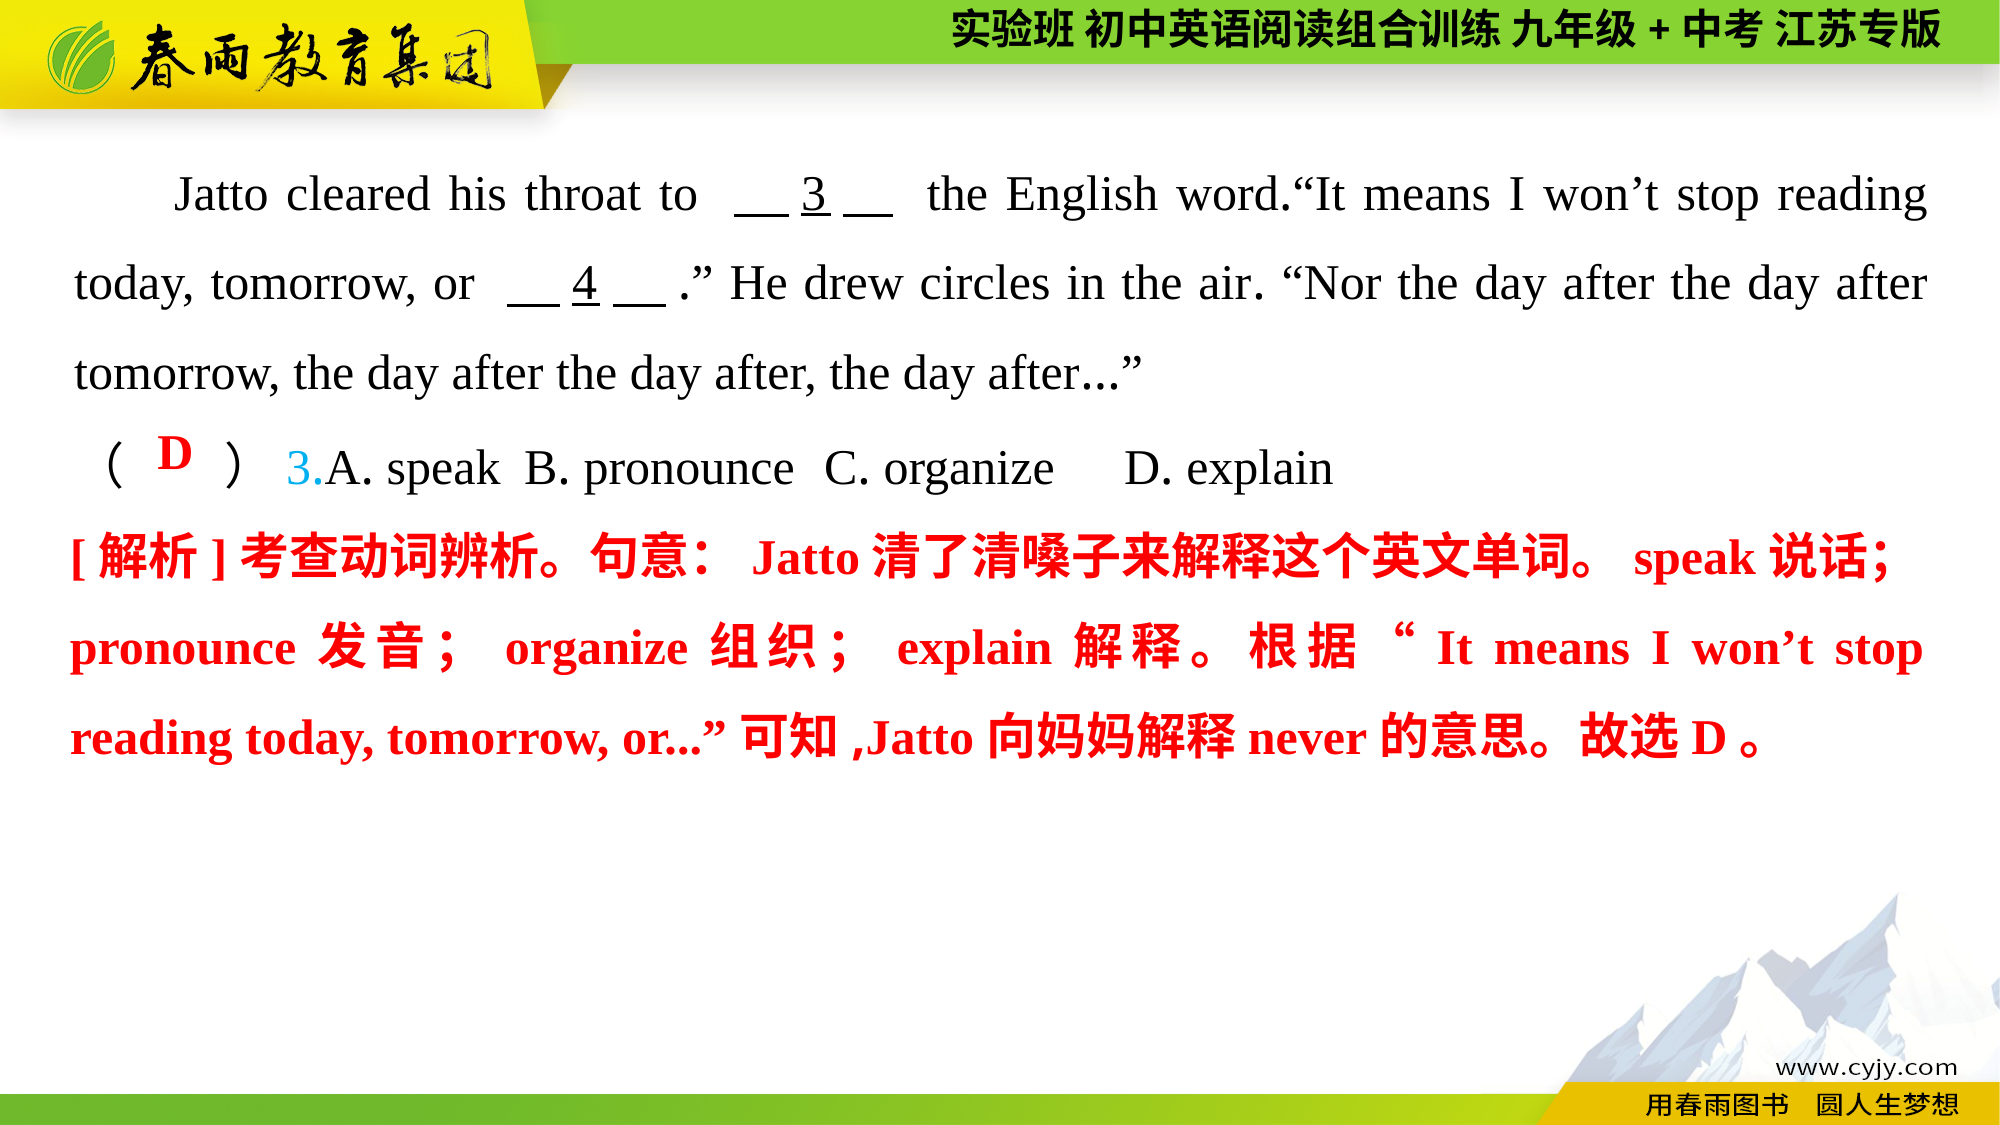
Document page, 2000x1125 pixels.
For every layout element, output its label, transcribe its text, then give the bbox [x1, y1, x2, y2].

text_box D [142, 411, 209, 486]
list Jatto cleared his throat to 3 the English word.“It means I won’t stop reading today, tomorrow, or 4 .” He drew circles in the air. “Nor the day after the day after tomorrow, the day after the day after, the day after...” [59, 122, 1944, 397]
text_box （ ）3.A. speak B. pronounce C. organize D. explain [59, 397, 1944, 502]
text_box [解析]考查动词辨析。句意：Jatto清了清嗓子来解释这个英文单词。speak说话；pronounce发音；organize组织；explain解释。根据“It means I won’t stop reading today, tomorrow, or...”可知,Jatto向妈妈解释never的意思。故选D。 [54, 486, 1939, 772]
picture [0, 0, 2000, 1125]
